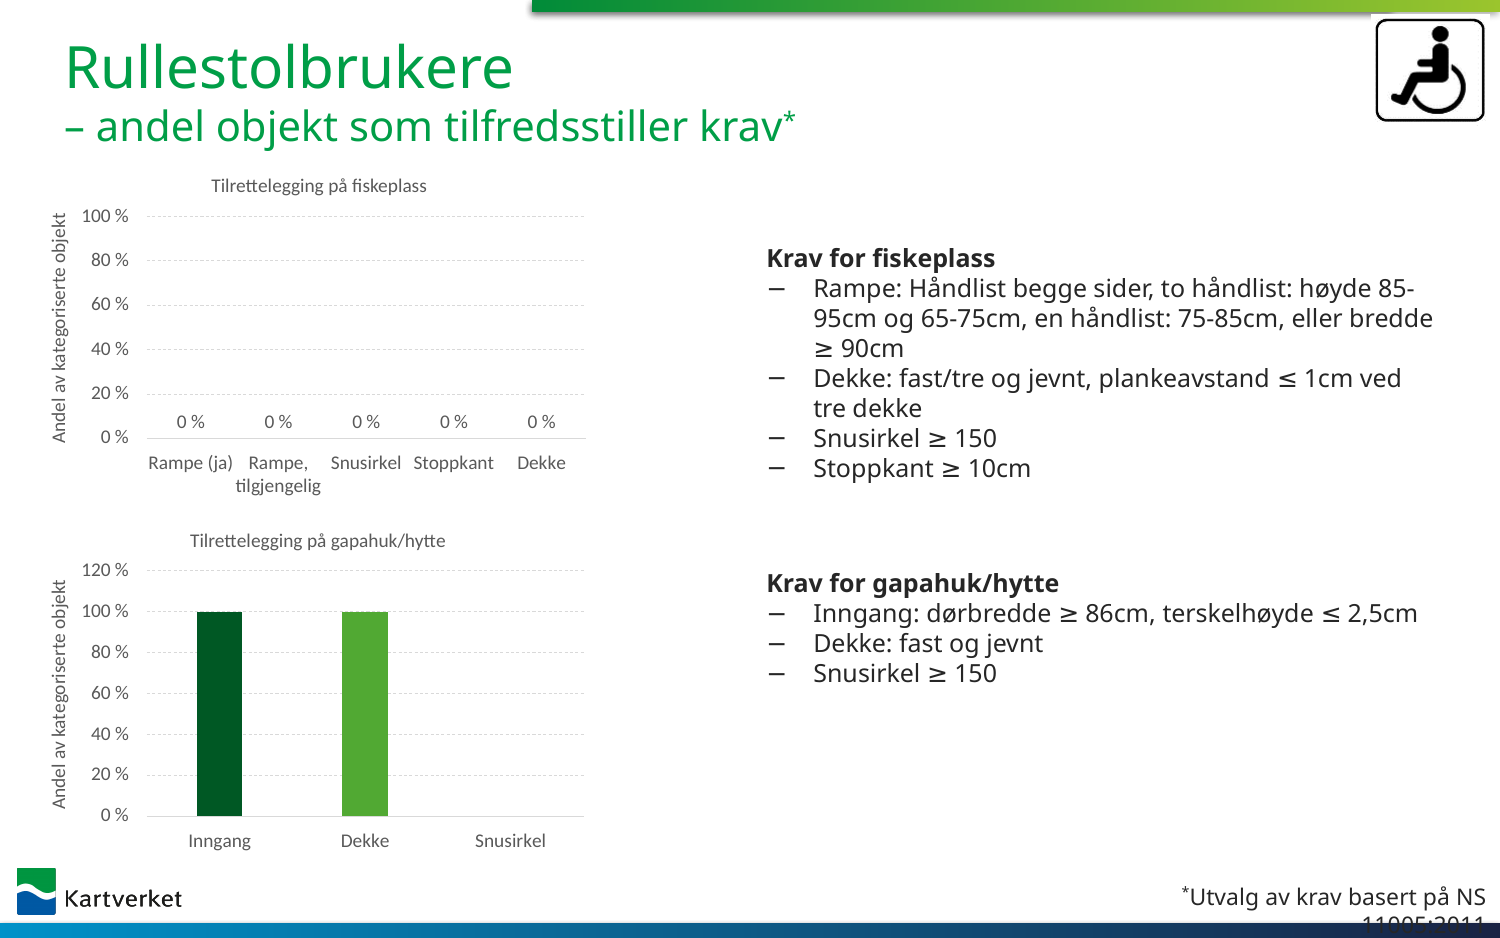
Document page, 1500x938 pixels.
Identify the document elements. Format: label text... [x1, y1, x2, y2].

picture [41, 166, 597, 505]
text_box Krav for gapahuk/hytte Inngang: dørbredde ≥ 86cm, terskelhøyde ≤ 2,5cm Dekke: fast og jevnt Snusirkel ≥ 150 [751, 560, 1452, 695]
text_box Rullestolbrukere – andel objekt som tilfredsstiller krav* [49, 29, 1431, 158]
text_box *Utvalg av krav basert på NS 11005:2011 [1068, 873, 1500, 938]
picture [41, 520, 595, 859]
picture [1371, 13, 1491, 127]
text_box Krav for fiskeplass Rampe: Håndlist begge sider, to håndlist: høyde 85-95cm og 65-75cm, en håndlist: 75-85cm, eller bredde ≥ 90cm Dekke: fast/tre og jevnt, plankeavstand ≤ 1cm ved tre dekke Snusirkel ≥ 150 Stoppkant ≥ 10cm [751, 235, 1452, 490]
